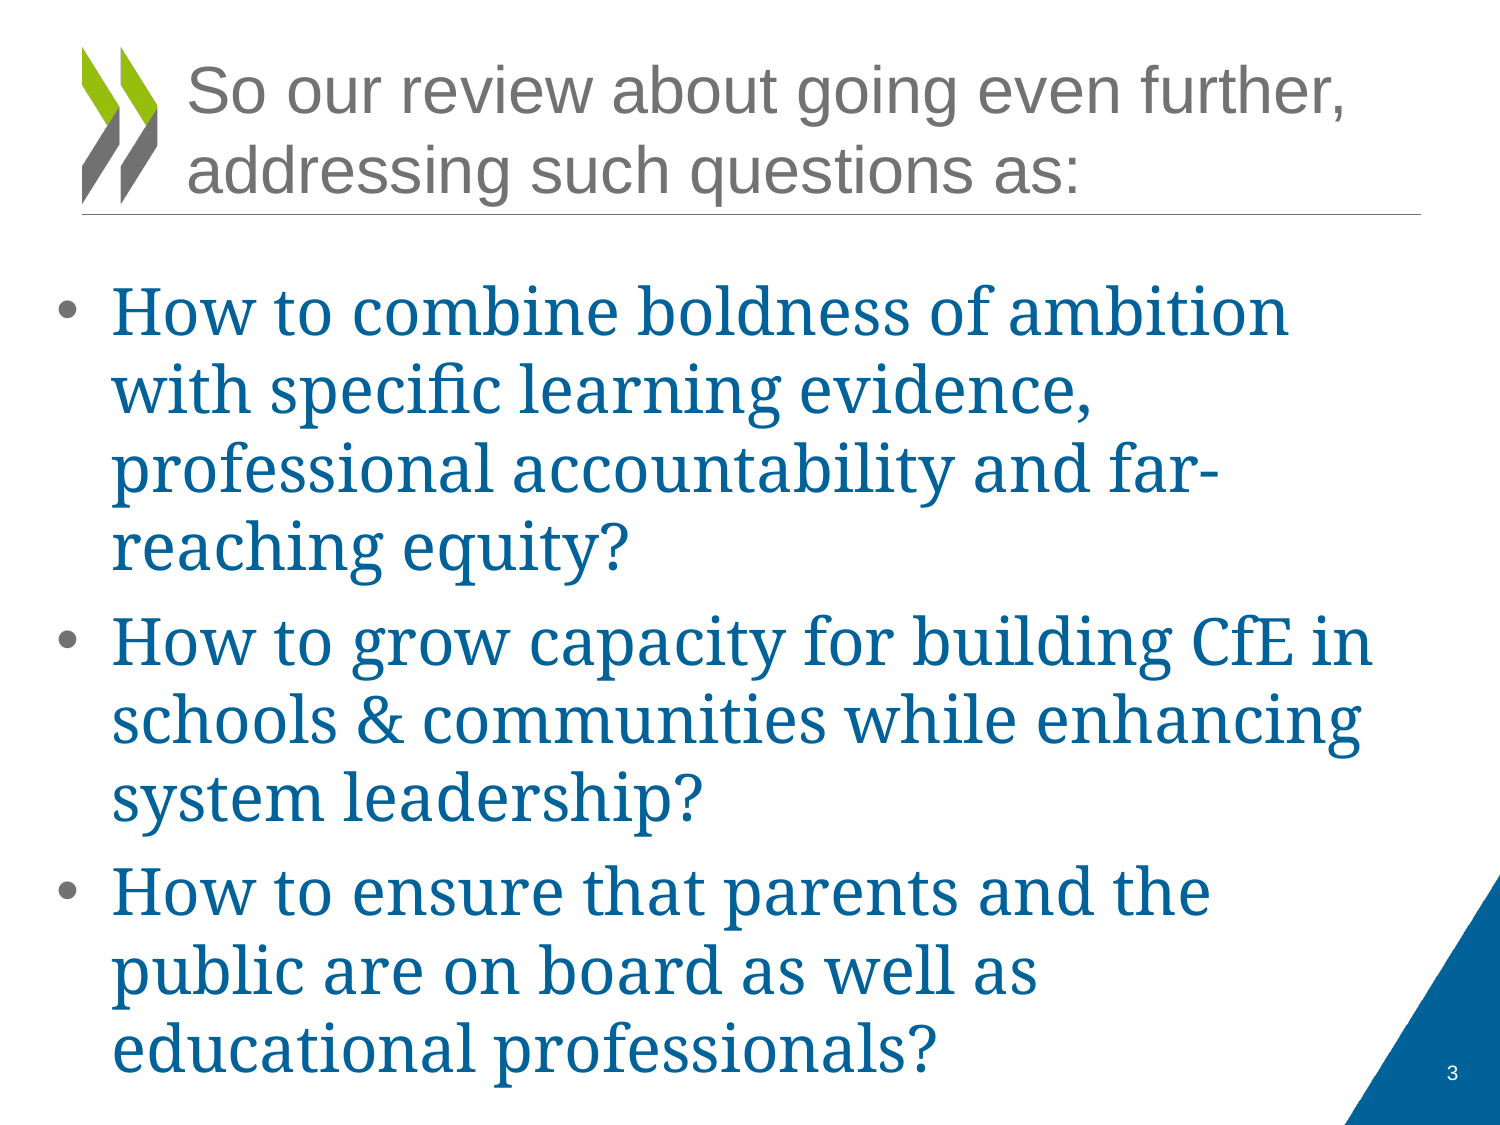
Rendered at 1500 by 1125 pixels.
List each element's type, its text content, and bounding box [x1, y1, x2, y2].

list How to combine boldness of ambition with specific learning evidence, professional accountability and far-reaching equity? How to grow capacity for building CfE in schools & communities while enhancing system leadership? How to ensure that parents and the public are on board as well as educational professionals? [41, 262, 1425, 1094]
slide_number 3 [1417, 1051, 1474, 1092]
title So our review about going even further, addressing such questions as: [171, 42, 1388, 211]
picture [1344, 874, 1500, 1125]
